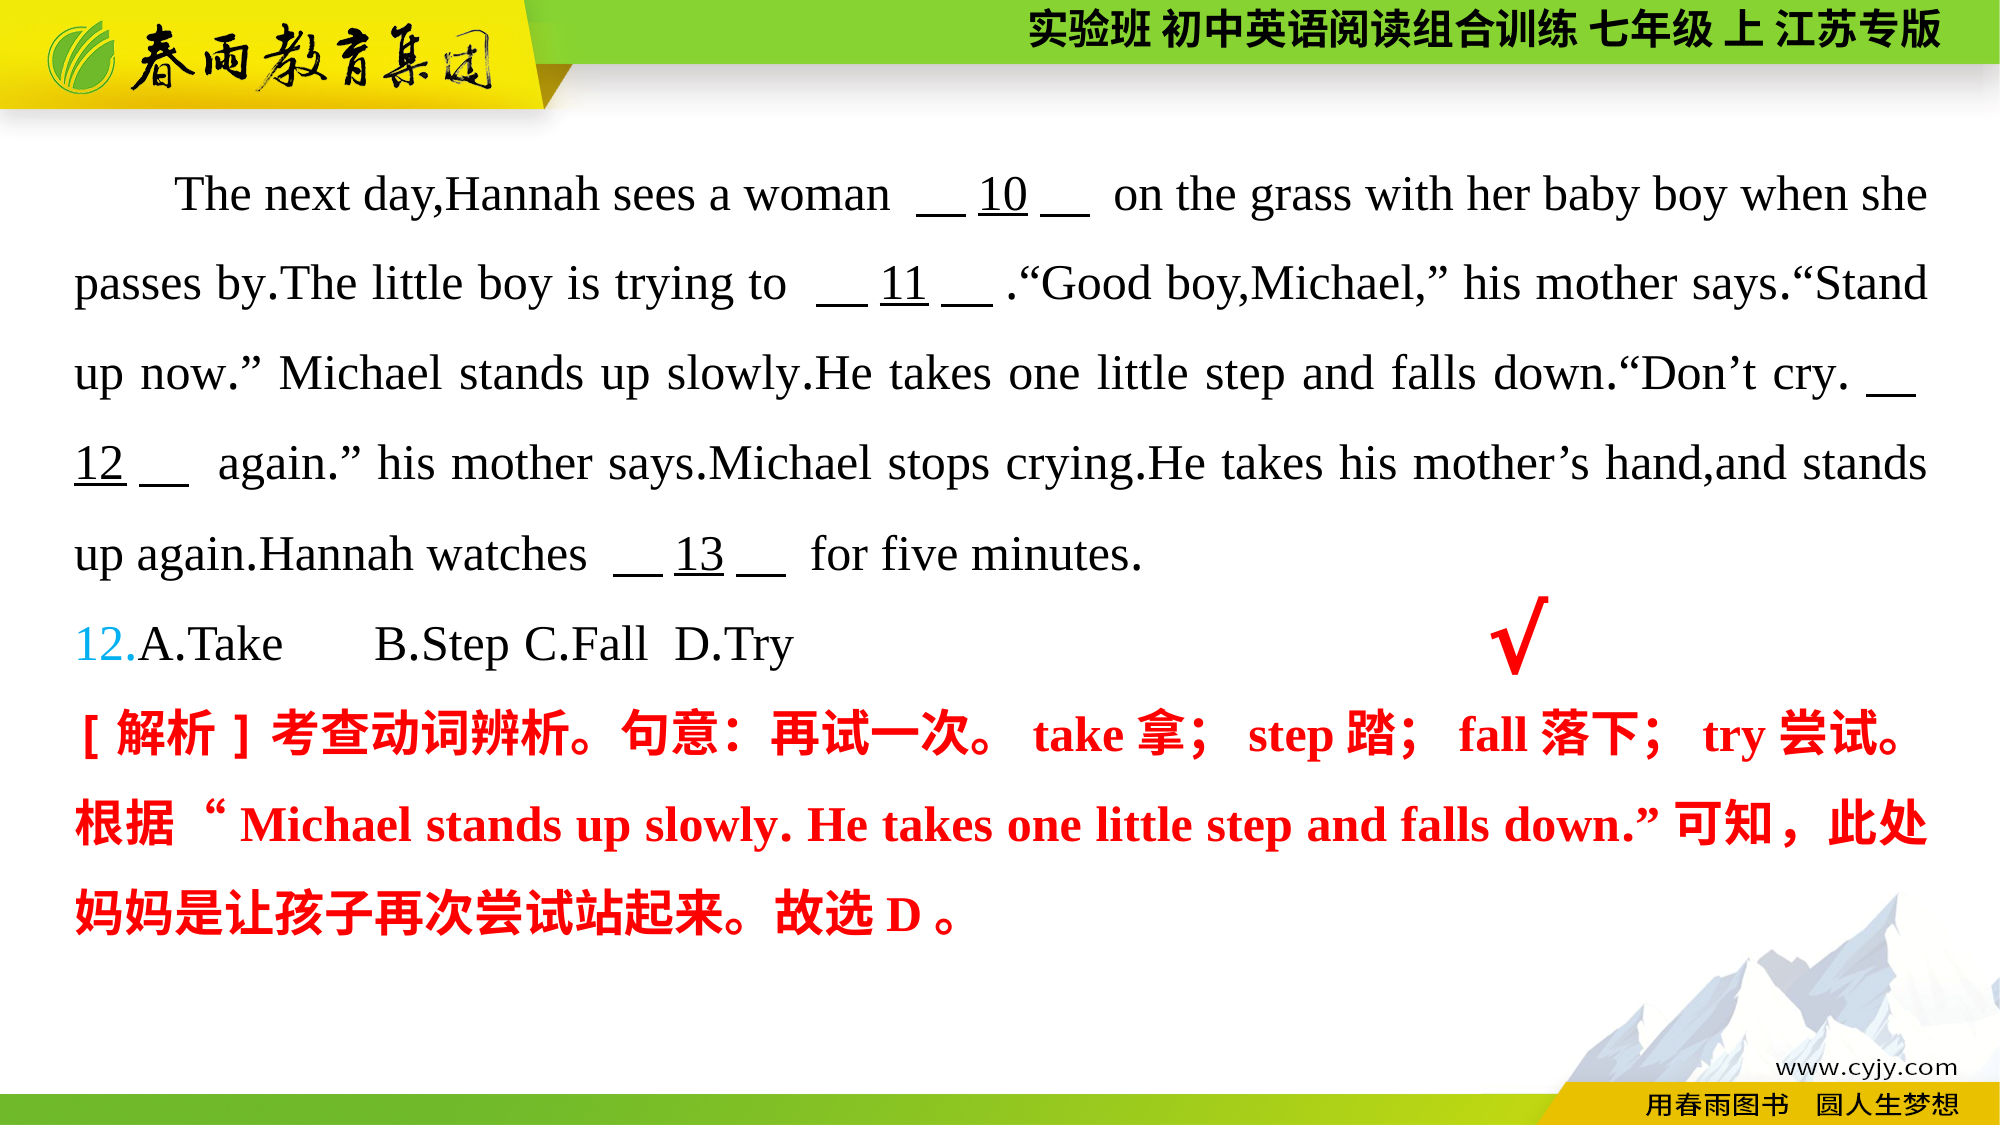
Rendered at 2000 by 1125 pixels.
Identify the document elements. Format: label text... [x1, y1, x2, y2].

picture [0, 0, 2000, 1125]
list The next day,Hannah sees a woman 10 on the grass with her baby boy when she passes by.The little boy is trying to 11 .“Good boy,Michael,” his mother says.“Stand up now.” Michael stands up slowly.He takes one little step and falls down.“Don’t cry. 12 again.” his mother says.Michael stops crying.He takes his mother’s hand,and stands up again.Hannah watches 13 for five minutes. 12.A.Take B.Step C.Fall D.Try [59, 122, 1944, 664]
text_box [解析]考查动词辨析。句意：再试一次。take拿；step踏；fall落下；try尝试。根据“Michael stands up slowly. He takes one little step and falls down.”可知，此处妈妈是让孩子再次尝试站起来。故选D。 [59, 664, 1944, 950]
